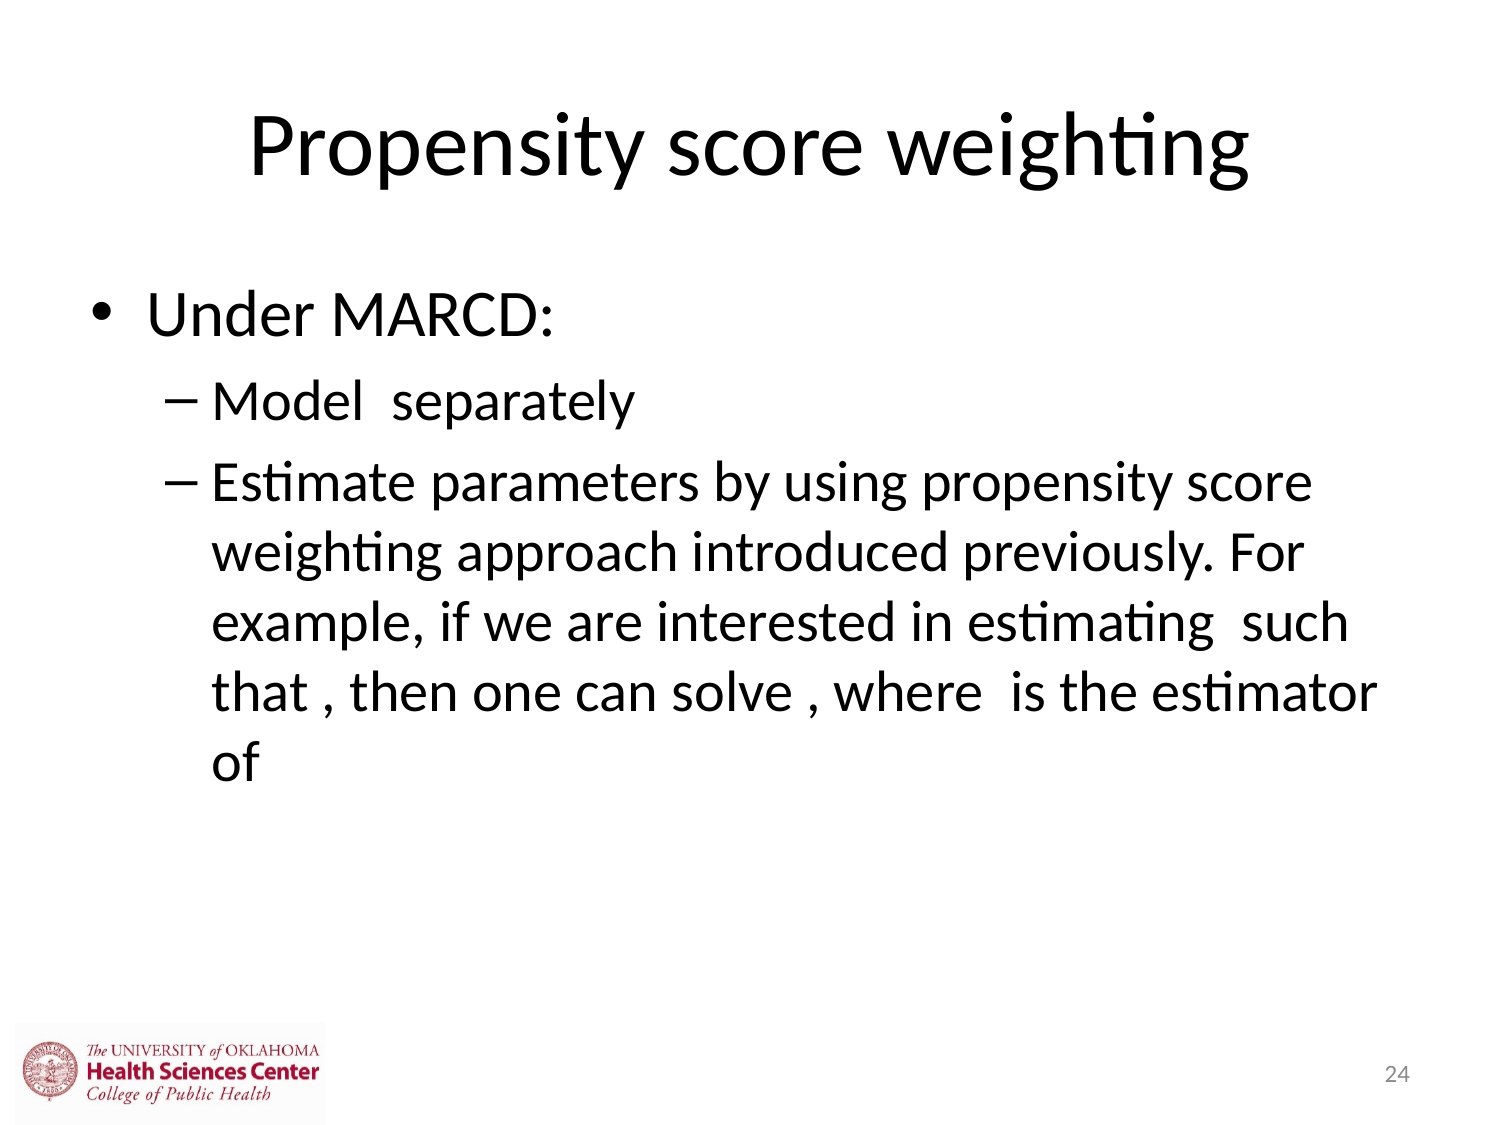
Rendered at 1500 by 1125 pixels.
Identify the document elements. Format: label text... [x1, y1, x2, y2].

slide_number 24 [1074, 1042, 1425, 1103]
title Propensity score weighting [75, 45, 1425, 233]
picture [15, 1022, 325, 1125]
